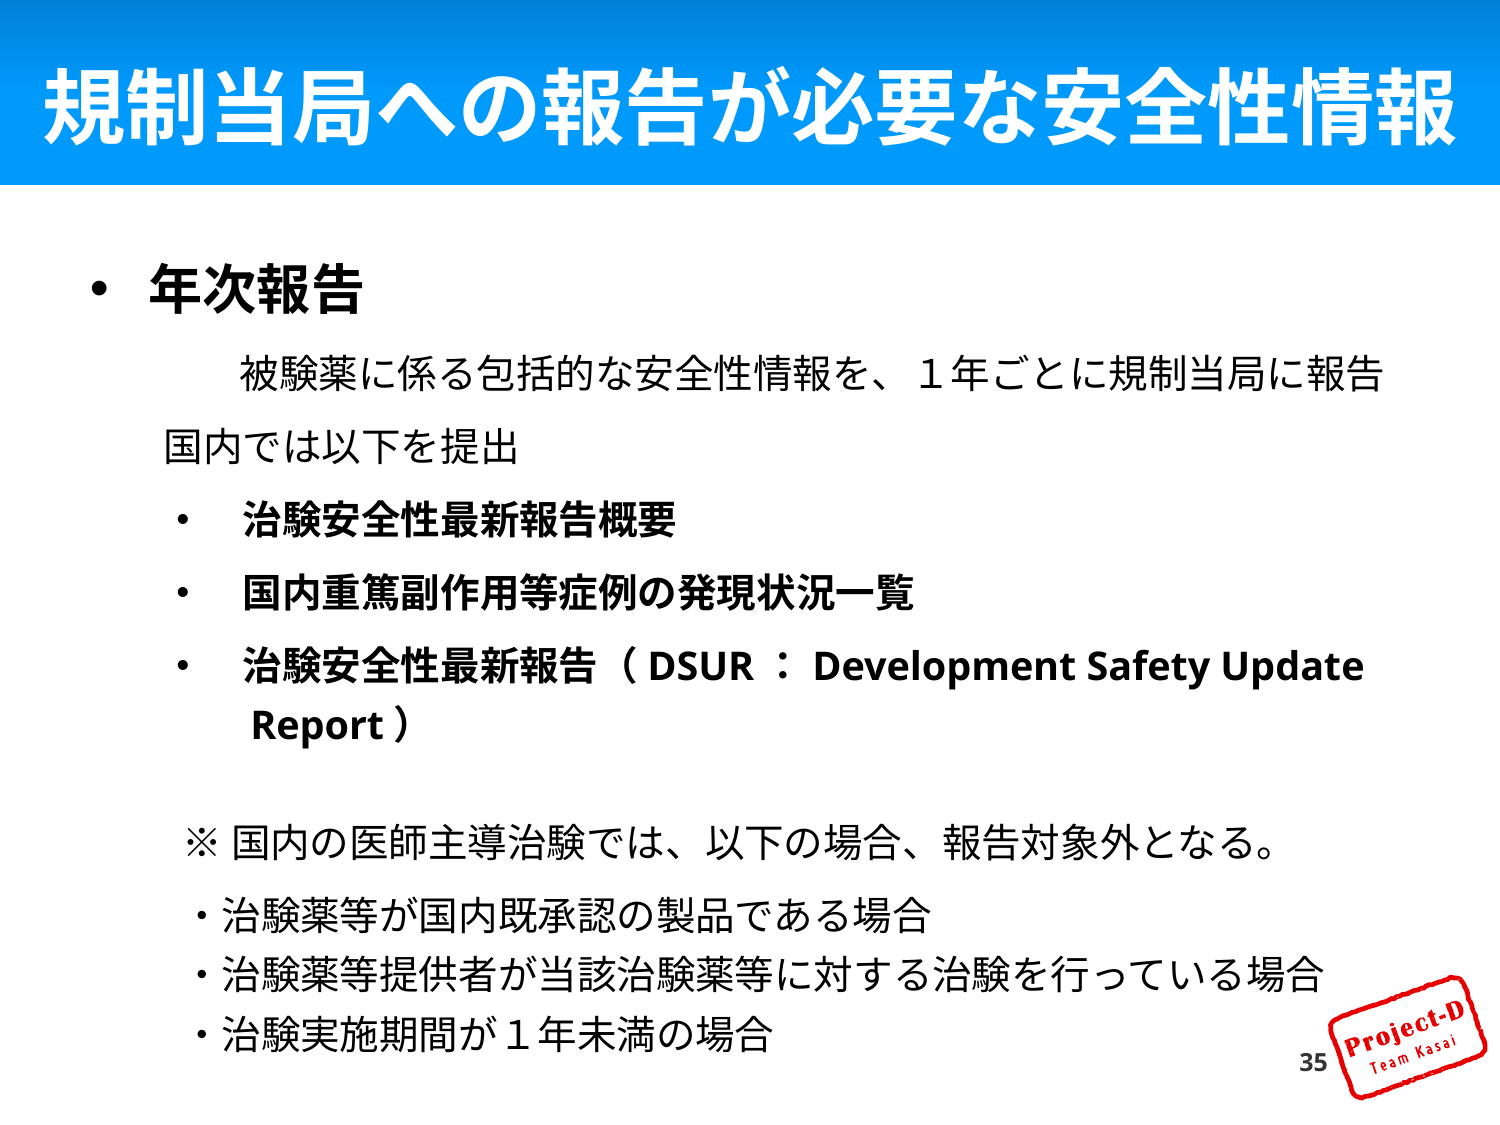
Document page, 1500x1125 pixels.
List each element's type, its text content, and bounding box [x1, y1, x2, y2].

title 規制当局への報告が必要な安全性情報 [0, 0, 1500, 185]
list 年次報告 被験薬に係る包括的な安全性情報を、１年ごとに規制当局に報告 国内では以下を提出 ・ 治験安全性最新報告概要 ・ 国内重篤副作用等症例の発現状況一覧 ・ 治験安全性最新報告（DSUR：Development Safety Update Report） [75, 231, 1424, 768]
text_box ※国内の医師主導治験では、以下の場合、報告対象外となる。 ・治験薬等が国内既承認の製品である場合 ・治験薬等提供者が当該治験薬等に対する治験を行っている場合 ・治験実施期間が１年未満の場合 [167, 798, 1341, 1065]
